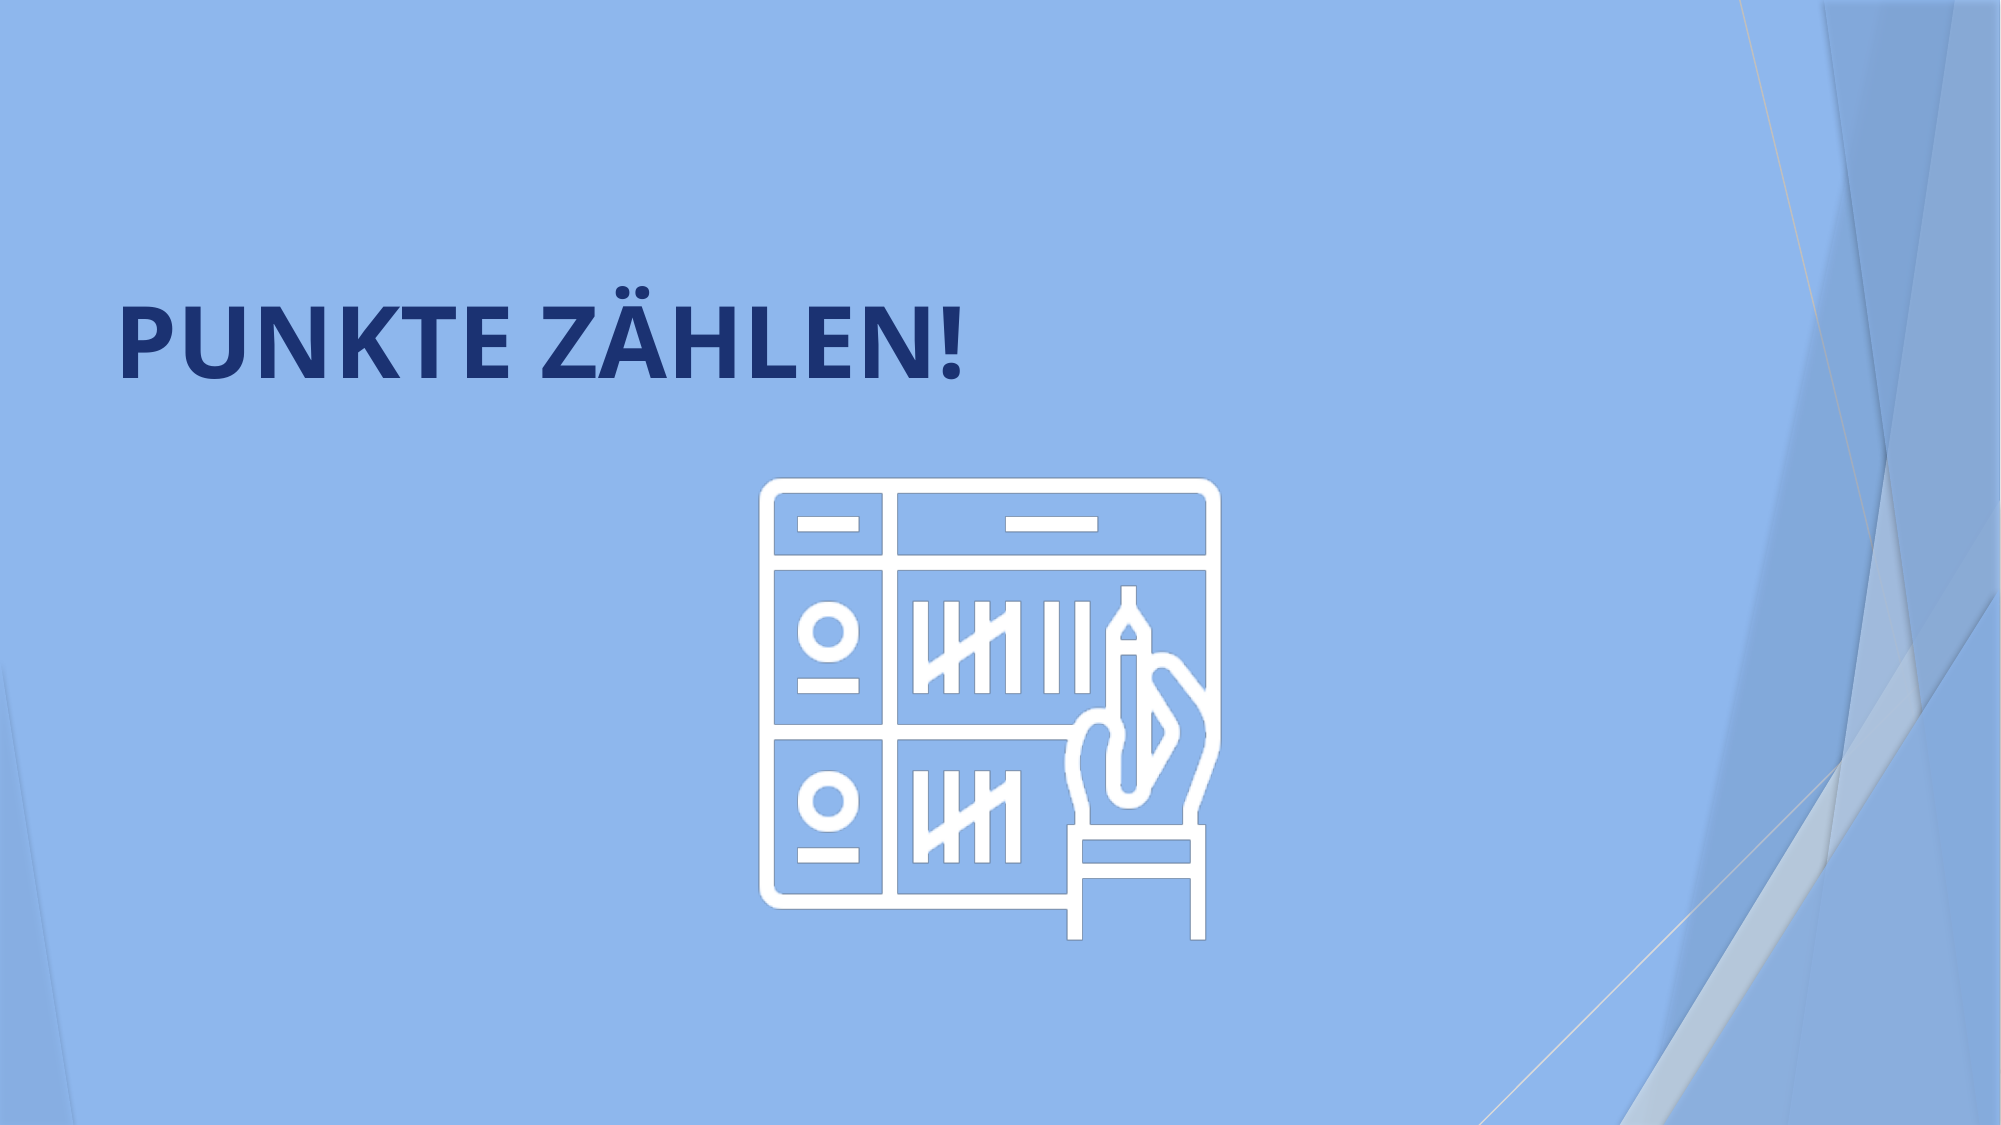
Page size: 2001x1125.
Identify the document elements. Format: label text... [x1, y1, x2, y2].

title PUNKTE ZÄHLEN! [99, 95, 1825, 407]
picture [744, 462, 1238, 956]
